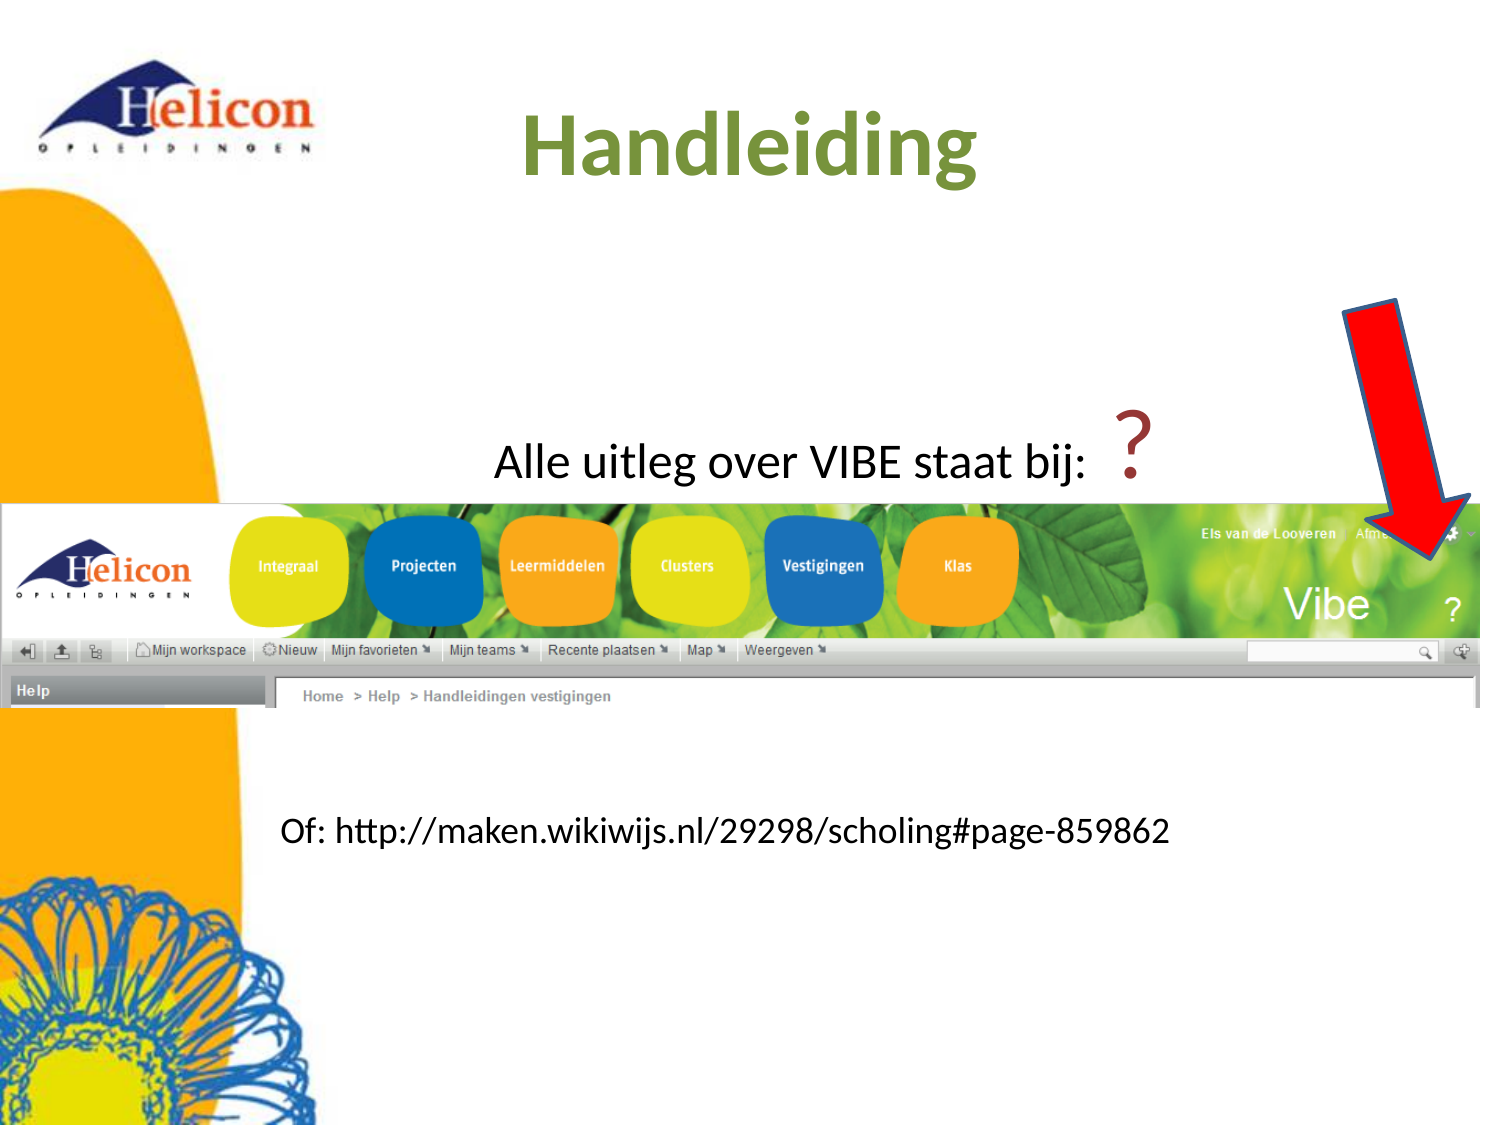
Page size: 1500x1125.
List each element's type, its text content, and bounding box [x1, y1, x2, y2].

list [0, 503, 1480, 709]
title Handleiding [75, 45, 1425, 233]
text_box [1341, 297, 1472, 501]
text_box Of: http://maken.wikiwijs.nl/29298/scholing#page-859862 [265, 798, 1365, 859]
text_box Alle uitleg over VIBE staat bij: ? [479, 370, 1270, 501]
picture [0, 0, 1500, 1125]
